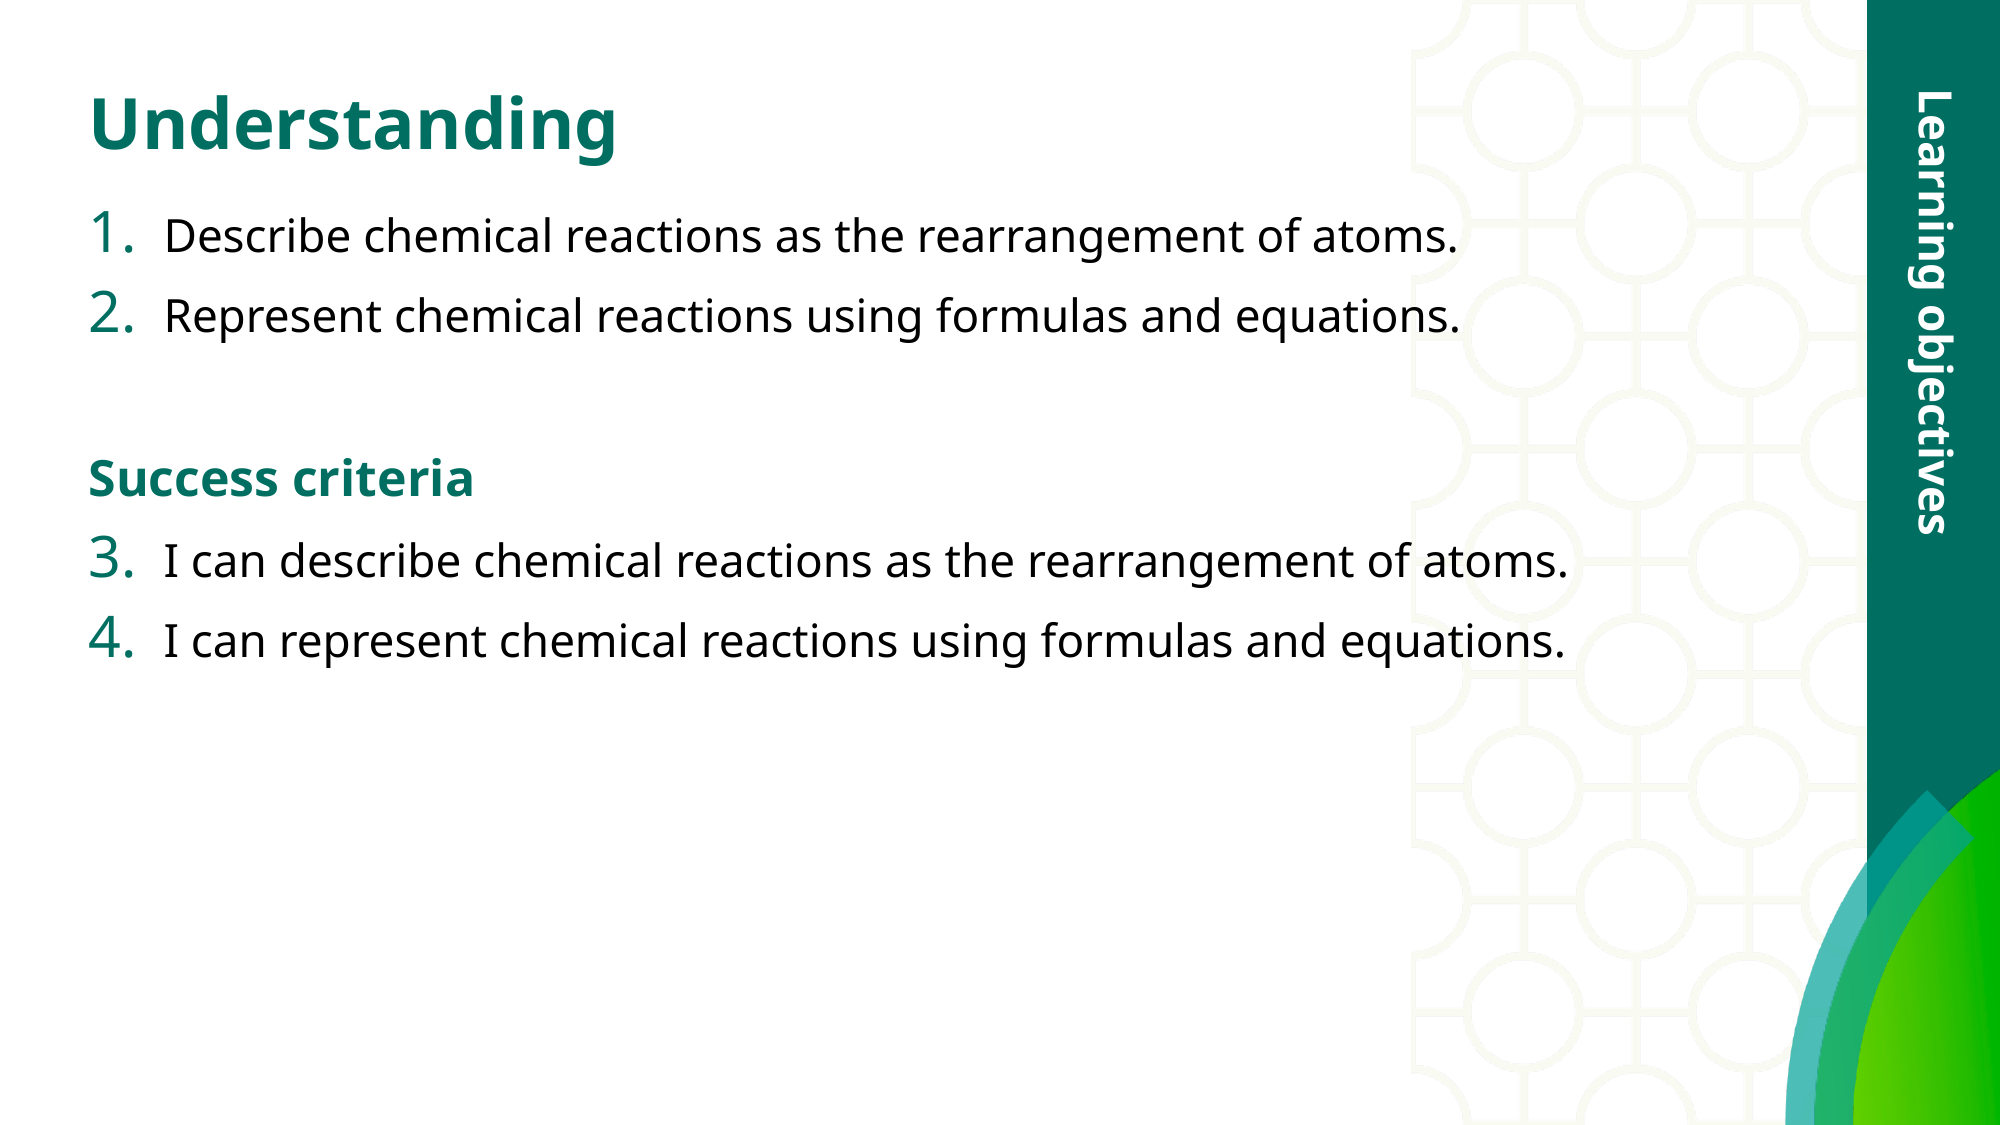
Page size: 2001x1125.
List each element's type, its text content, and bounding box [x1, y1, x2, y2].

list Describe chemical reactions as the rearrangement of atoms. Represent chemical reactions using formulas and equations. Success criteria I can describe chemical reactions as the rearrangement of atoms. I can represent chemical reactions using formulas and equations. [88, 206, 1743, 1034]
picture [1411, 0, 2001, 1125]
title Understanding [88, 88, 1743, 161]
